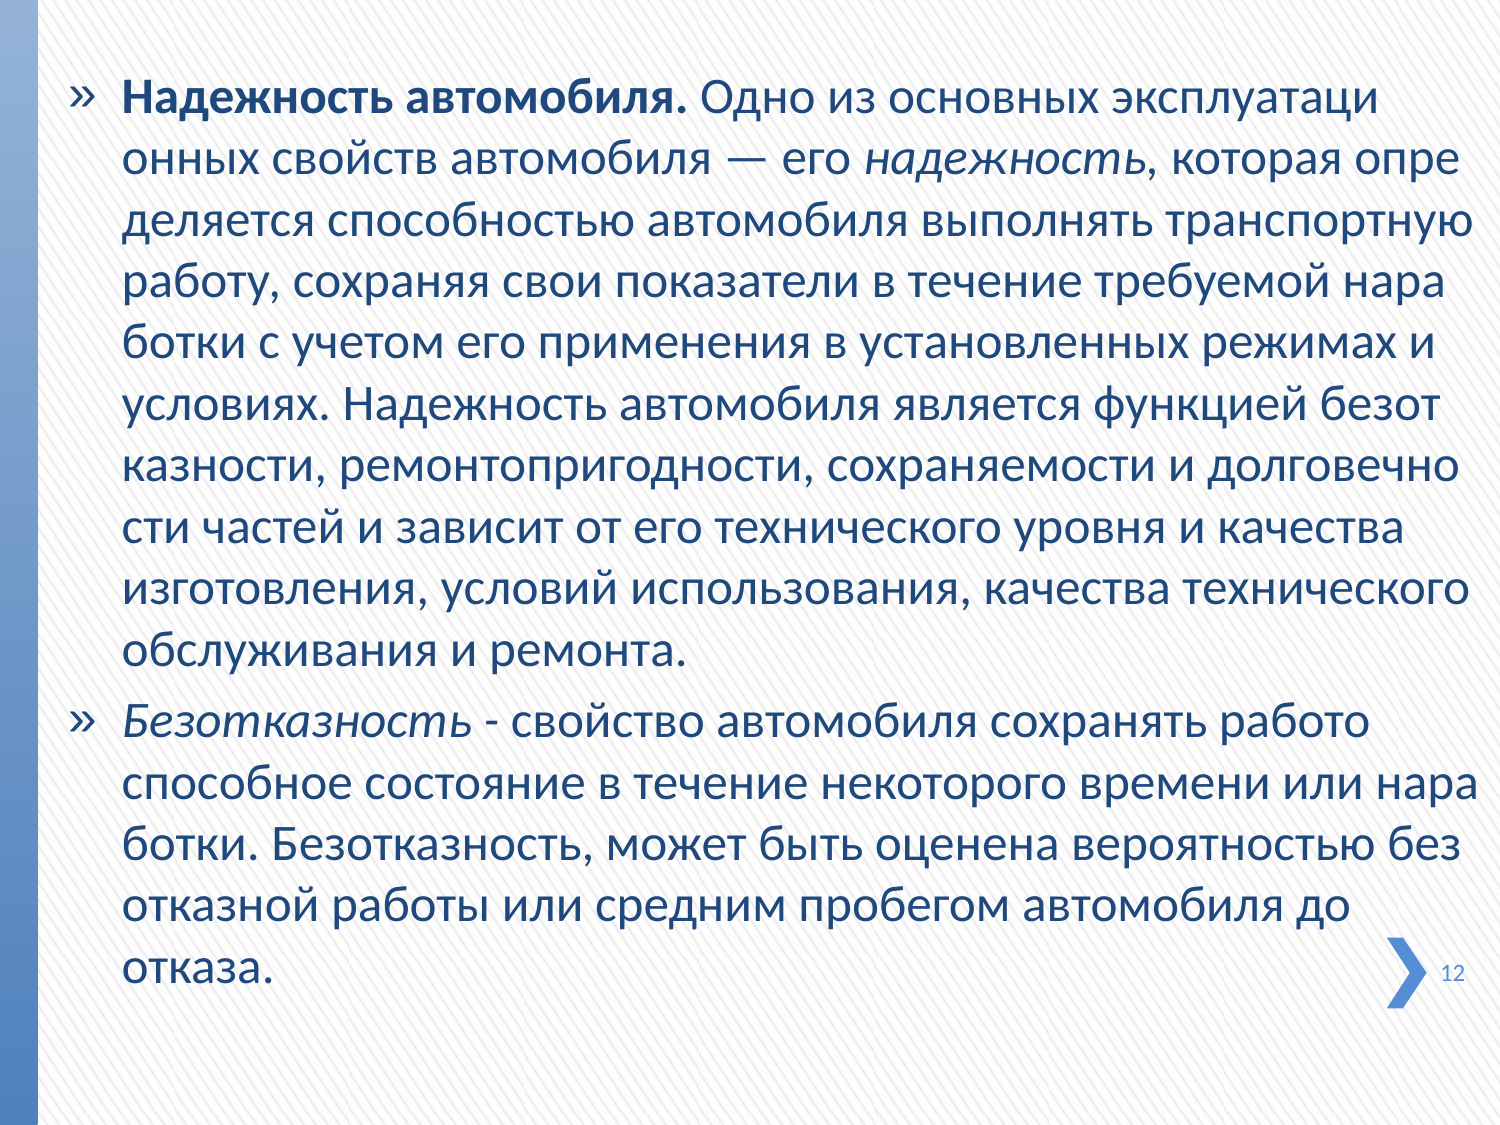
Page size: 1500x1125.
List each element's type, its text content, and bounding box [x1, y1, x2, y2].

list Надежность автомобиля. Одно из основных эксплуатаци­онных свойств автомобиля — его надежность, которая опре­деляется способностью автомобиля выполнять транспортную работу, сохраняя свои показатели в течение требуемой нара­ботки с учетом его применения в установленных режимах и условиях. Надежность автомобиля является функцией безот­казности, ремонтопригодности, сохраняемости и долговечно­сти частей и зависит от его технического уровня и качества изготовления, условий использования, качества технического обслуживания и ремонта. Безотказность - свойство автомобиля сохранять работо­способное состояние в течение некоторого времени или нара­ботки. Безотказность, может быть оценена вероятностью без­отказной работы или средним пробегом автомобиля до отказа. [53, 54, 1500, 1071]
slide_number 12 [1425, 941, 1488, 1002]
